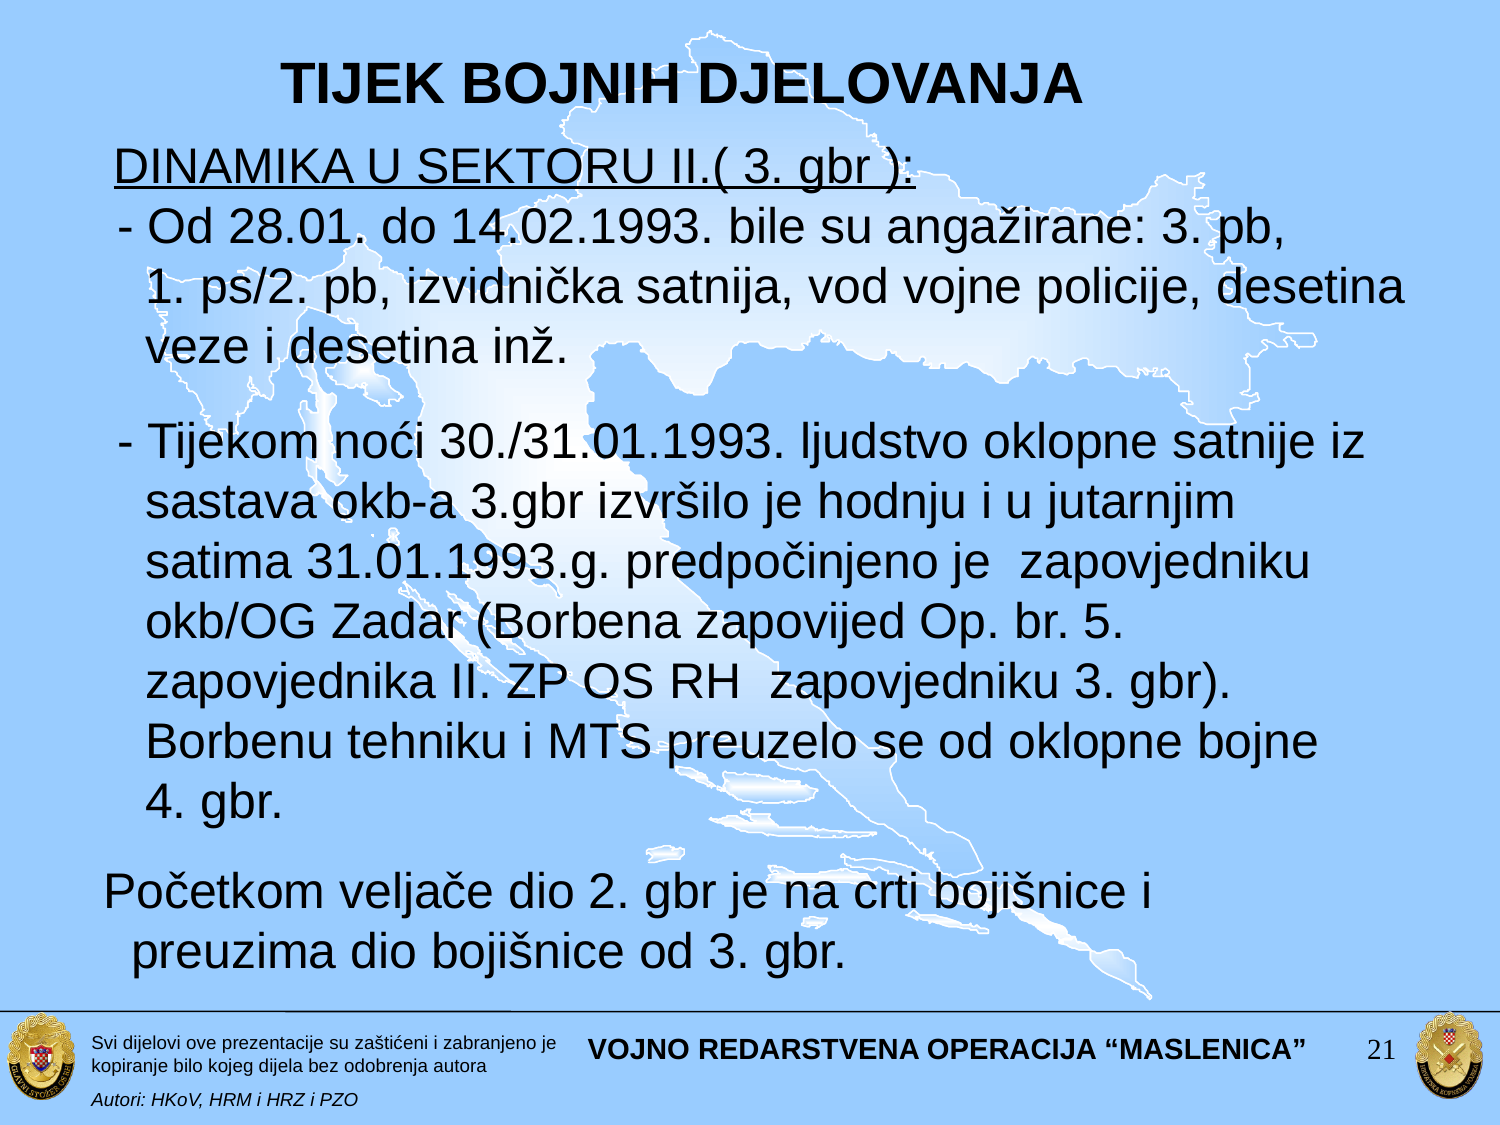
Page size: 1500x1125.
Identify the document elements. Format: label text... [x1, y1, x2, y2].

picture [7, 1012, 75, 1100]
text_box TIJEK BOJNIH DJELOVANJA [265, 37, 1100, 123]
text_box DINAMIKA U SEKTORU II.( 3. gbr ): - Od 28.01. do 14.02.1993. bile su angažirane: 3. pb, 1. ps/2. pb, izvidnička satnija, vod vojne policije, desetina veze i desetina inž. - Tijekom noći 30./31.01.1993. ljudstvo oklopne satnije iz sastava okb-a 3.gbr izvršilo je hodnju i u jutarnjim satima 31.01.1993.g. predpočinjeno je zapovjedniku okb/OG Zadar (Borbena zapovijed Op. br. 5. zapovjednika II. ZP OS RH zapovjedniku 3. gbr). Borbenu tehniku i MTS preuzelo se od oklopne bojne 4. gbr. Početkom veljače dio 2. gbr je na crti bojišnice i preuzima dio bojišnice od 3. gbr. [88, 125, 1447, 986]
picture [1415, 1011, 1483, 1099]
footer VOJNO REDARSTVENA OPERACIJA “MASLENICA” [572, 1022, 1387, 1074]
